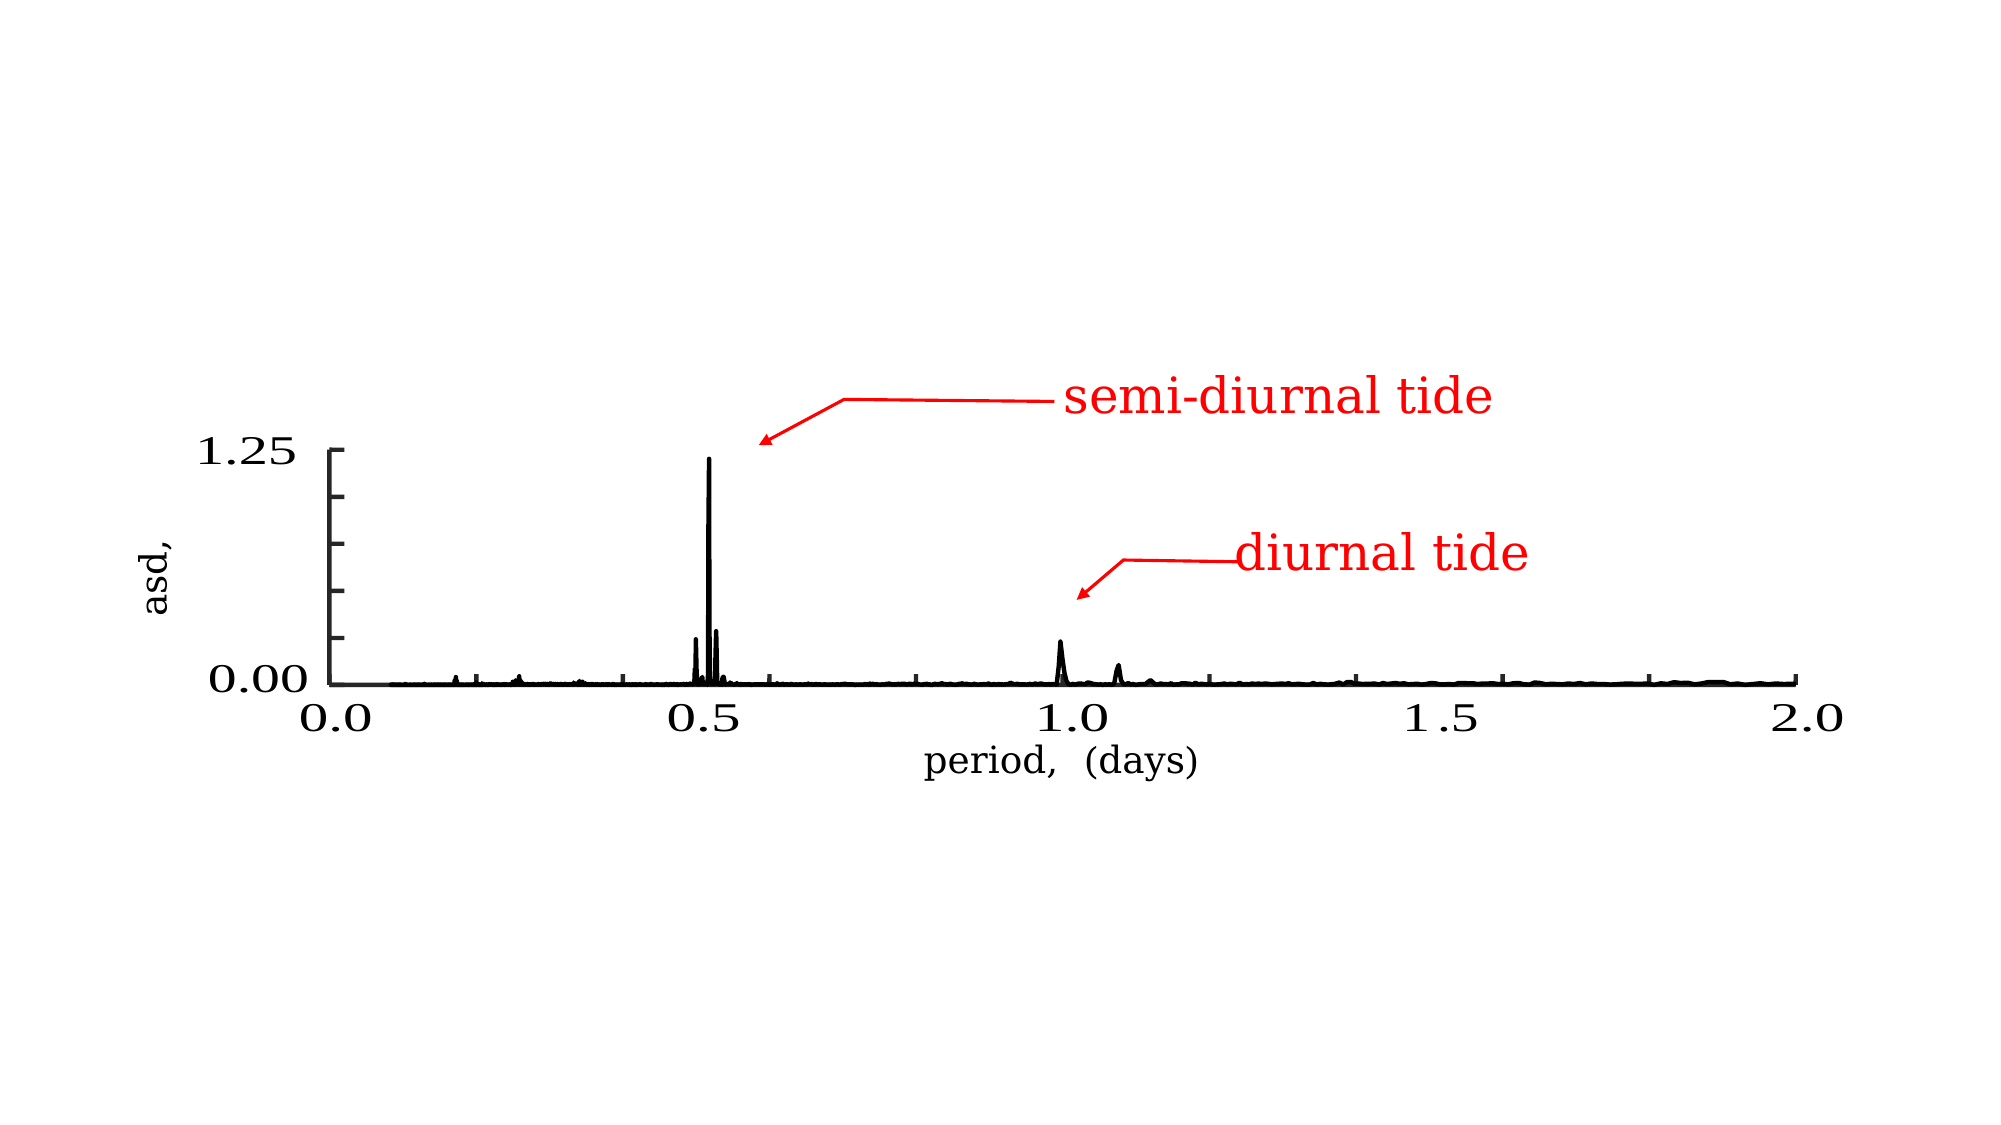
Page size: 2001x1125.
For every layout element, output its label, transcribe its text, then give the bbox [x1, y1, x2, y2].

text_box semi-diurnal tide [1048, 356, 1510, 387]
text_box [121, 387, 1847, 789]
